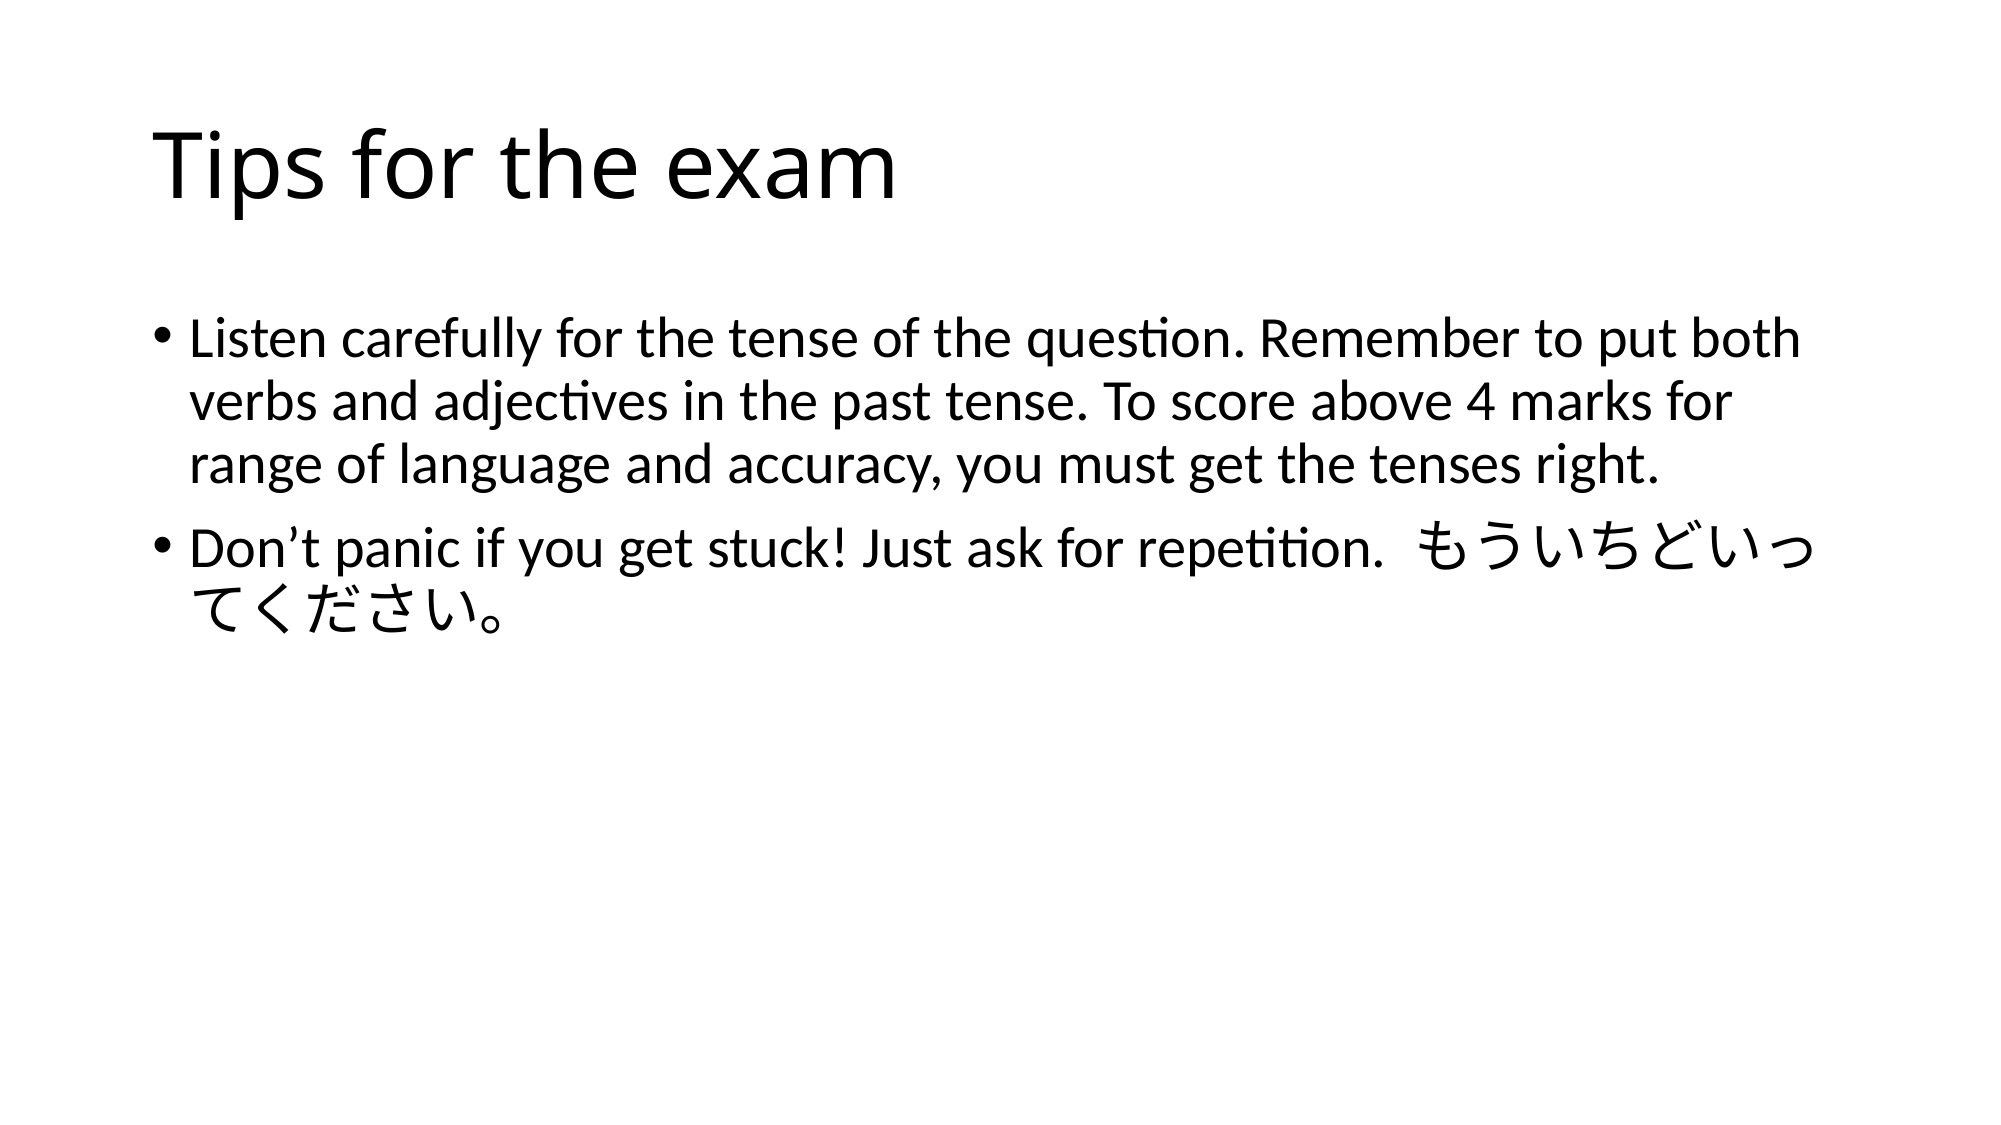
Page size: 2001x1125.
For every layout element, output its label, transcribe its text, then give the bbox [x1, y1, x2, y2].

title Tips for the exam [137, 59, 1863, 278]
list Listen carefully for the tense of the question. Remember to put both verbs and adjectives in the past tense. To score above 4 marks for range of language and accuracy, you must get the tenses right. Don’t panic if you get stuck! Just ask for repetition. もういちどいってください。 [137, 299, 1863, 1014]
